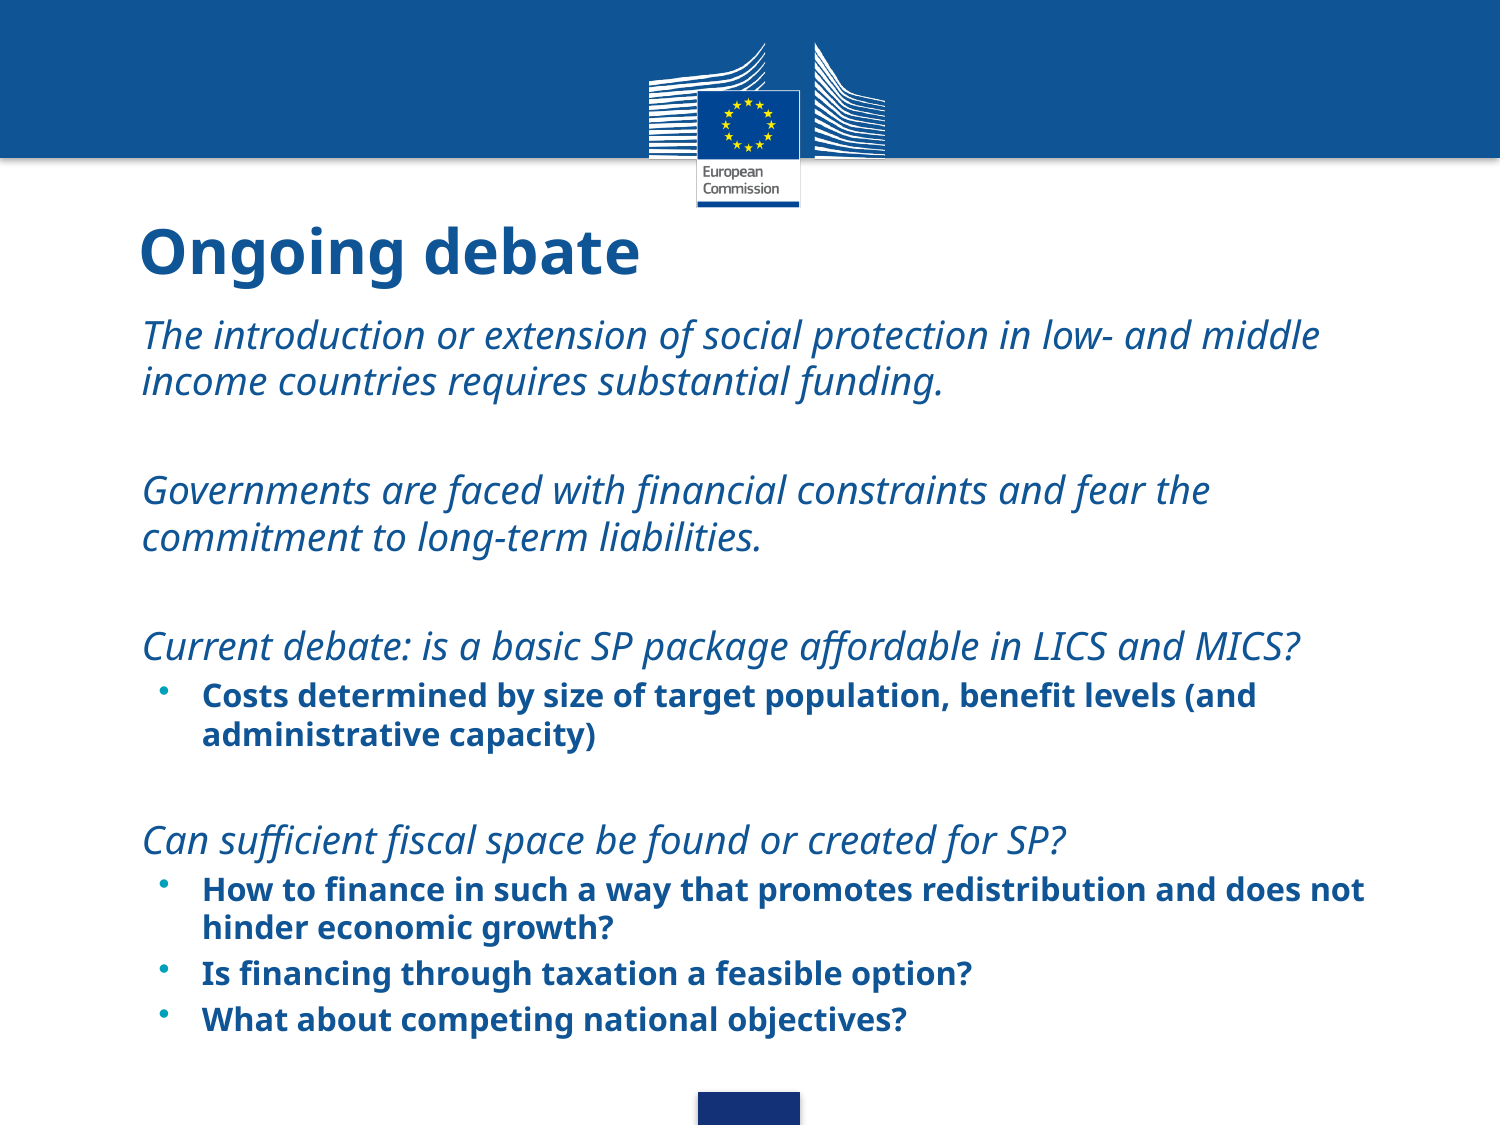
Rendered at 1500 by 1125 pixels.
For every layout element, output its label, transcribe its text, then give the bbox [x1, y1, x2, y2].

list The introduction or extension of social protection in low- and middle income countries requires substantial funding. Governments are faced with financial constraints and fear the commitment to long-term liabilities. Current debate: is a basic SP package affordable in LICS and MICS? Costs determined by size of target population, benefit levels (and administrative capacity) Can sufficient fiscal space be found or created for SP? How to finance in such a way that promotes redistribution and does not hinder economic growth? Is financing through taxation a feasible option? What about competing national objectives? [75, 302, 1425, 1047]
title Ongoing debate [64, 172, 1415, 327]
picture [649, 42, 885, 172]
